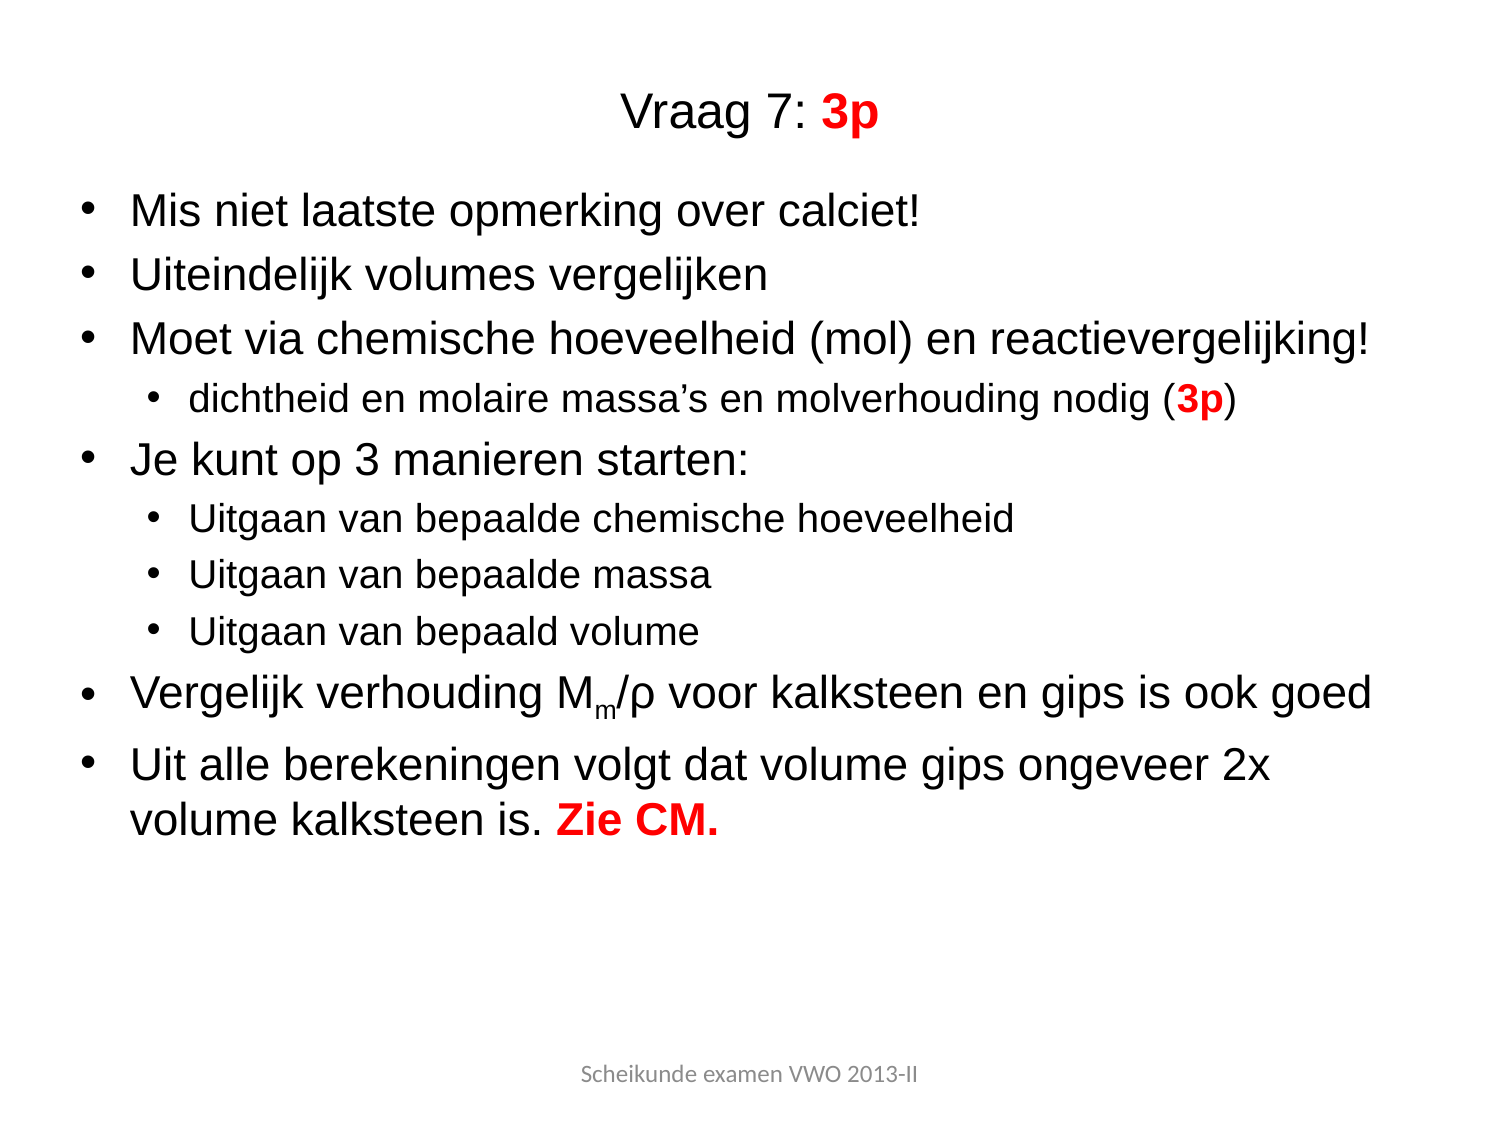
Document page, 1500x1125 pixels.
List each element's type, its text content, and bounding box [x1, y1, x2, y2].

title Vraag 7: 3p [75, 45, 1425, 173]
list Mis niet laatste opmerking over calciet! Uiteindelijk volumes vergelijken Moet via chemische hoeveelheid (mol) en reactievergelijking! dichtheid en molaire massa’s en molverhouding nodig (3p) Je kunt op 3 manieren starten: Uitgaan van bepaalde chemische hoeveelheid Uitgaan van bepaalde massa Uitgaan van bepaald volume Vergelijk verhouding Mm/ρ voor kalksteen en gips is ook goed Uit alle berekeningen volgt dat volume gips ongeveer 2x volume kalksteen is. Zie CM. [64, 172, 1415, 957]
footer Scheikunde examen VWO 2013-II [512, 1042, 988, 1103]
